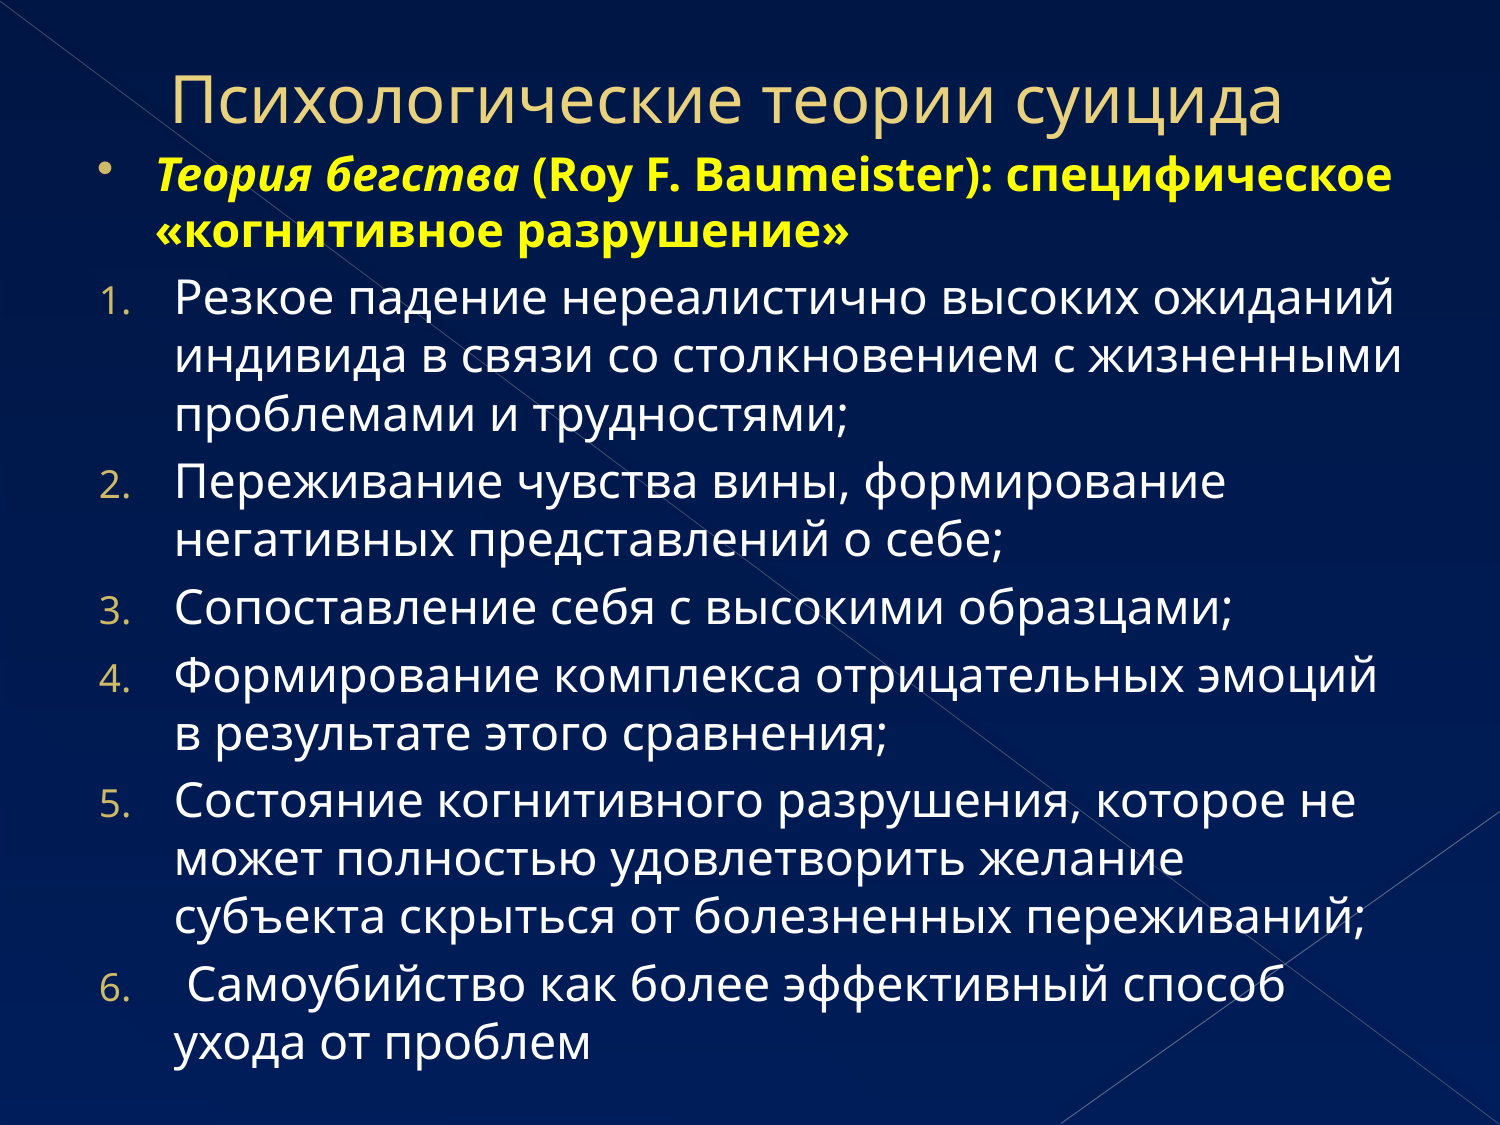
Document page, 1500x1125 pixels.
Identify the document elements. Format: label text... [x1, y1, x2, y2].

list Теория бегства (Roy F. Baumeister): специфическое «когнитивное разрушение» Резкое падение нереалистично высоких ожиданий индивида в связи со столкновением с жизненными проблемами и трудностями; Переживание чувства вины, формирование негативных представлений о себе; Сопоставление себя с высокими образцами; Формирование комплекса отрицательных эмоций в результате этого сравнения; Состояние когнитивного разрушения, которое не может полностью удовлетворить желание субъекта скрыться от болезненных переживаний; Самоубийство как более эффективный способ ухода от проблем [75, 137, 1425, 1094]
title Психологические теории суицида [75, 43, 1425, 137]
